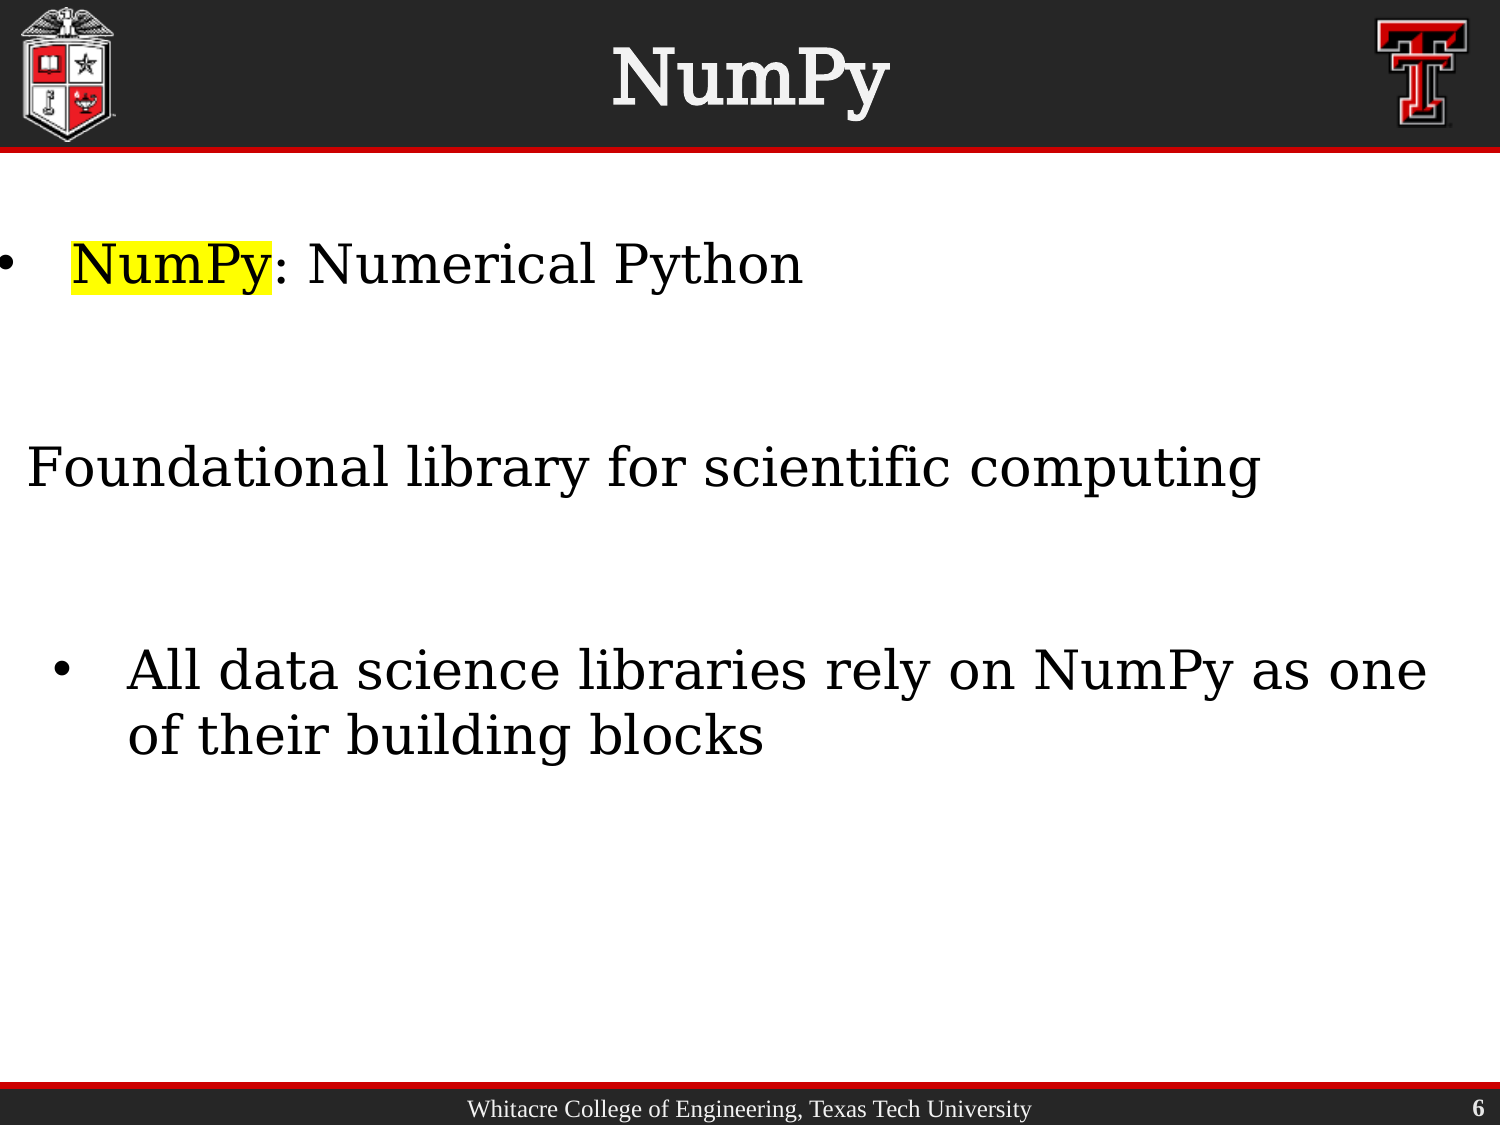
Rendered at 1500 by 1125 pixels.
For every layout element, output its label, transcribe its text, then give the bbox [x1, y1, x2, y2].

title NumPy [151, 6, 1349, 141]
picture [1373, 14, 1472, 128]
text_box All data science libraries rely on NumPy as one of their building blocks [38, 627, 1462, 773]
slide_number 6 [1392, 1086, 1500, 1125]
text_box NumPy: Numerical Python [0, 222, 821, 302]
picture [21, 7, 116, 142]
text_box Foundational library for scientific computing [0, 425, 1279, 505]
